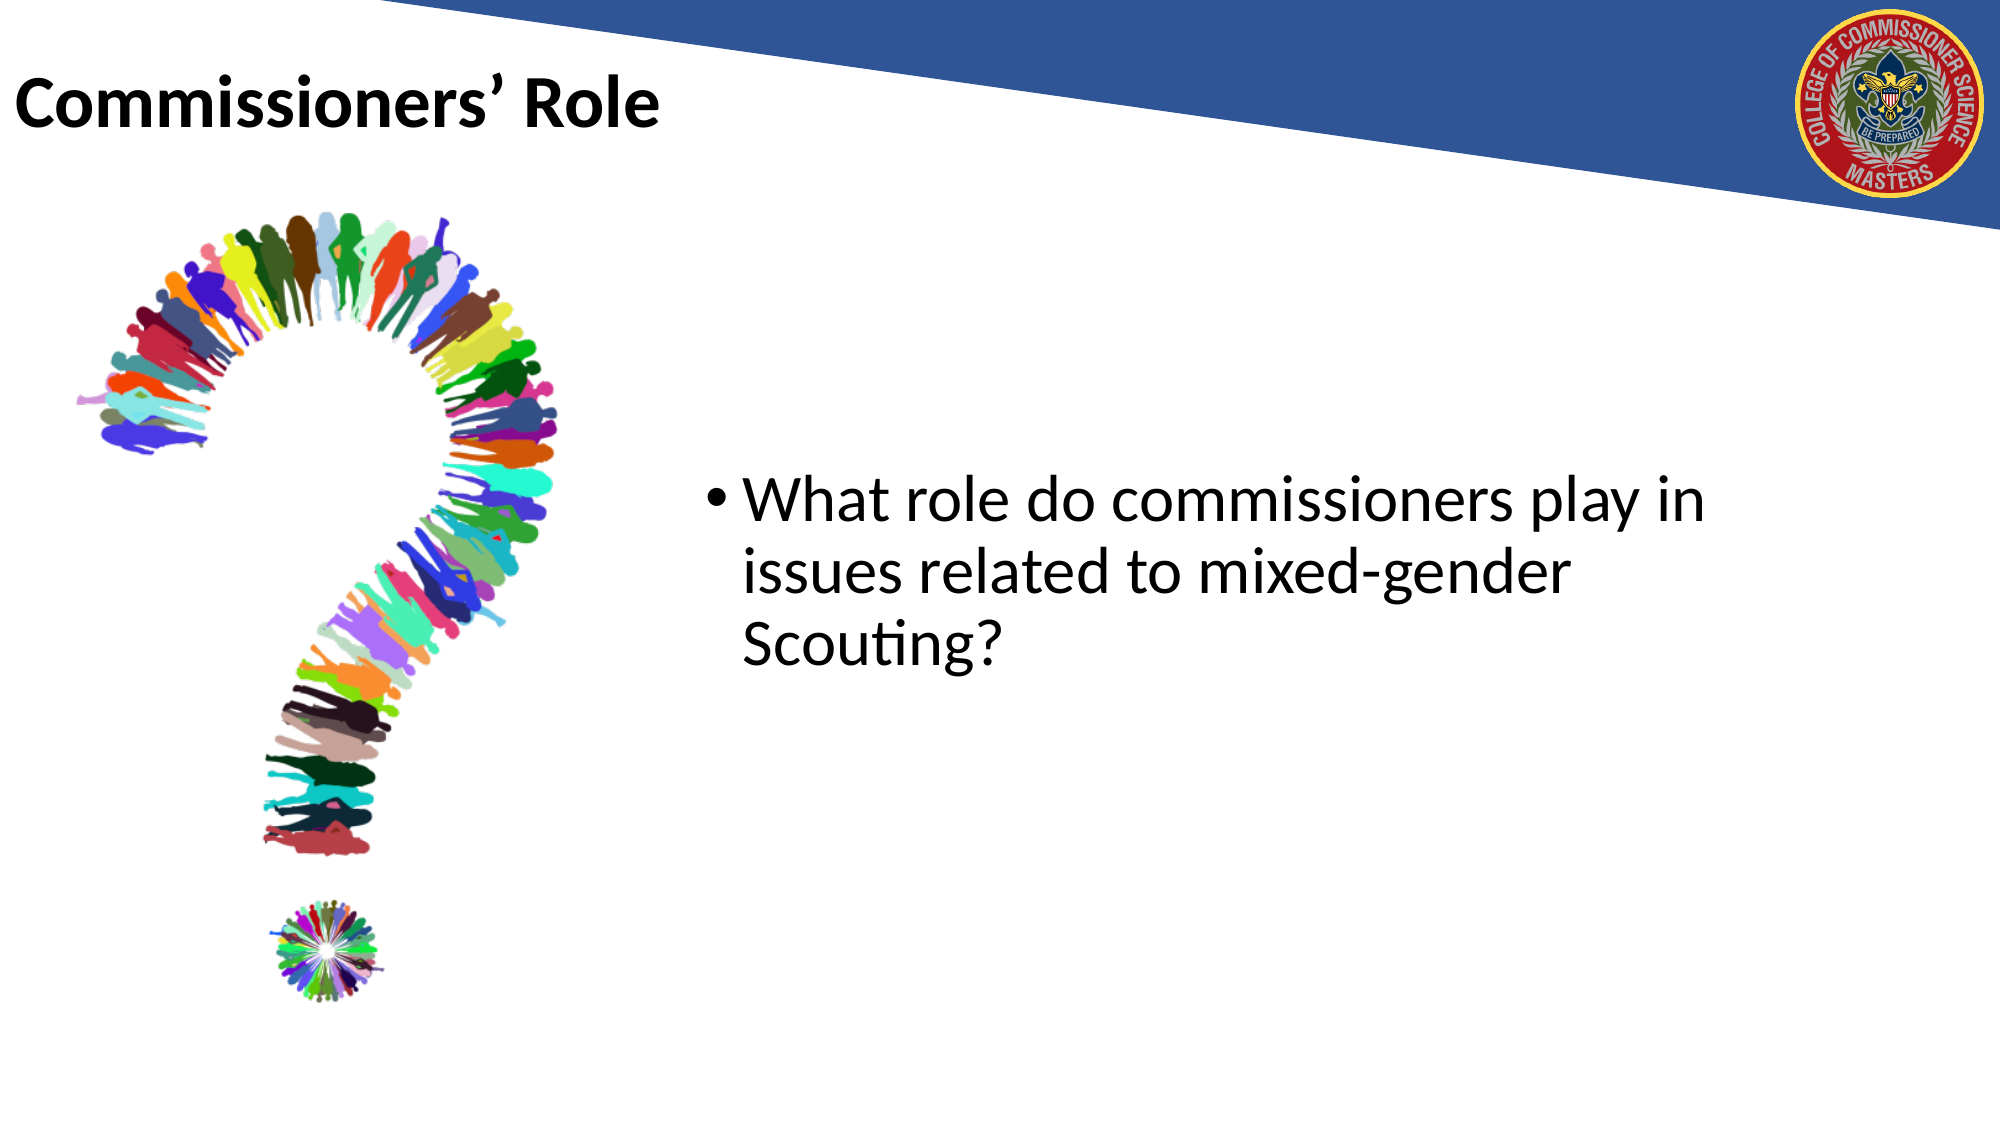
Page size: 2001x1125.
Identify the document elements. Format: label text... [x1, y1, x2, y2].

picture [70, 201, 564, 1014]
picture [1795, 9, 1984, 198]
title Commissioners’ Role [0, 47, 1087, 159]
list What role do commissioners play in issues related to mixed-gender Scouting? [690, 456, 1740, 1014]
